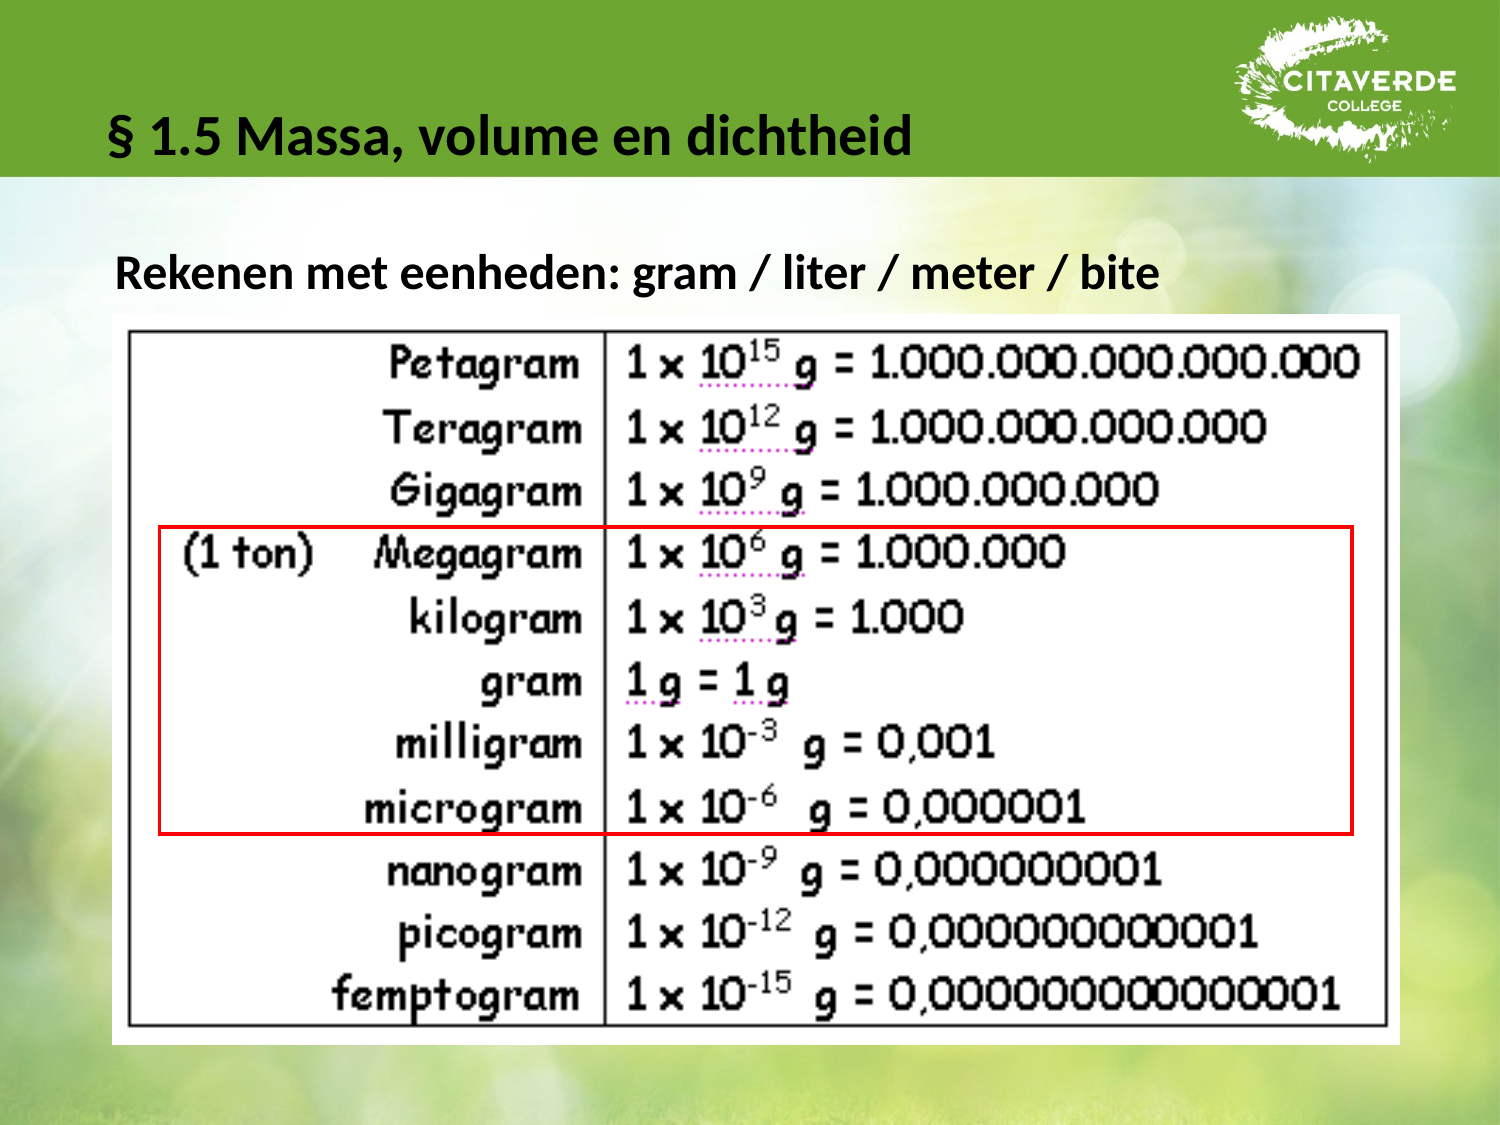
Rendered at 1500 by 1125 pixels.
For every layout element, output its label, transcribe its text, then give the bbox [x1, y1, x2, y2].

text_box Rekenen met eenheden: gram / liter / meter / bite [100, 231, 1436, 590]
text_box § 1.5 Massa, volume en dichtheid [91, 90, 978, 175]
picture [0, 0, 1500, 1125]
